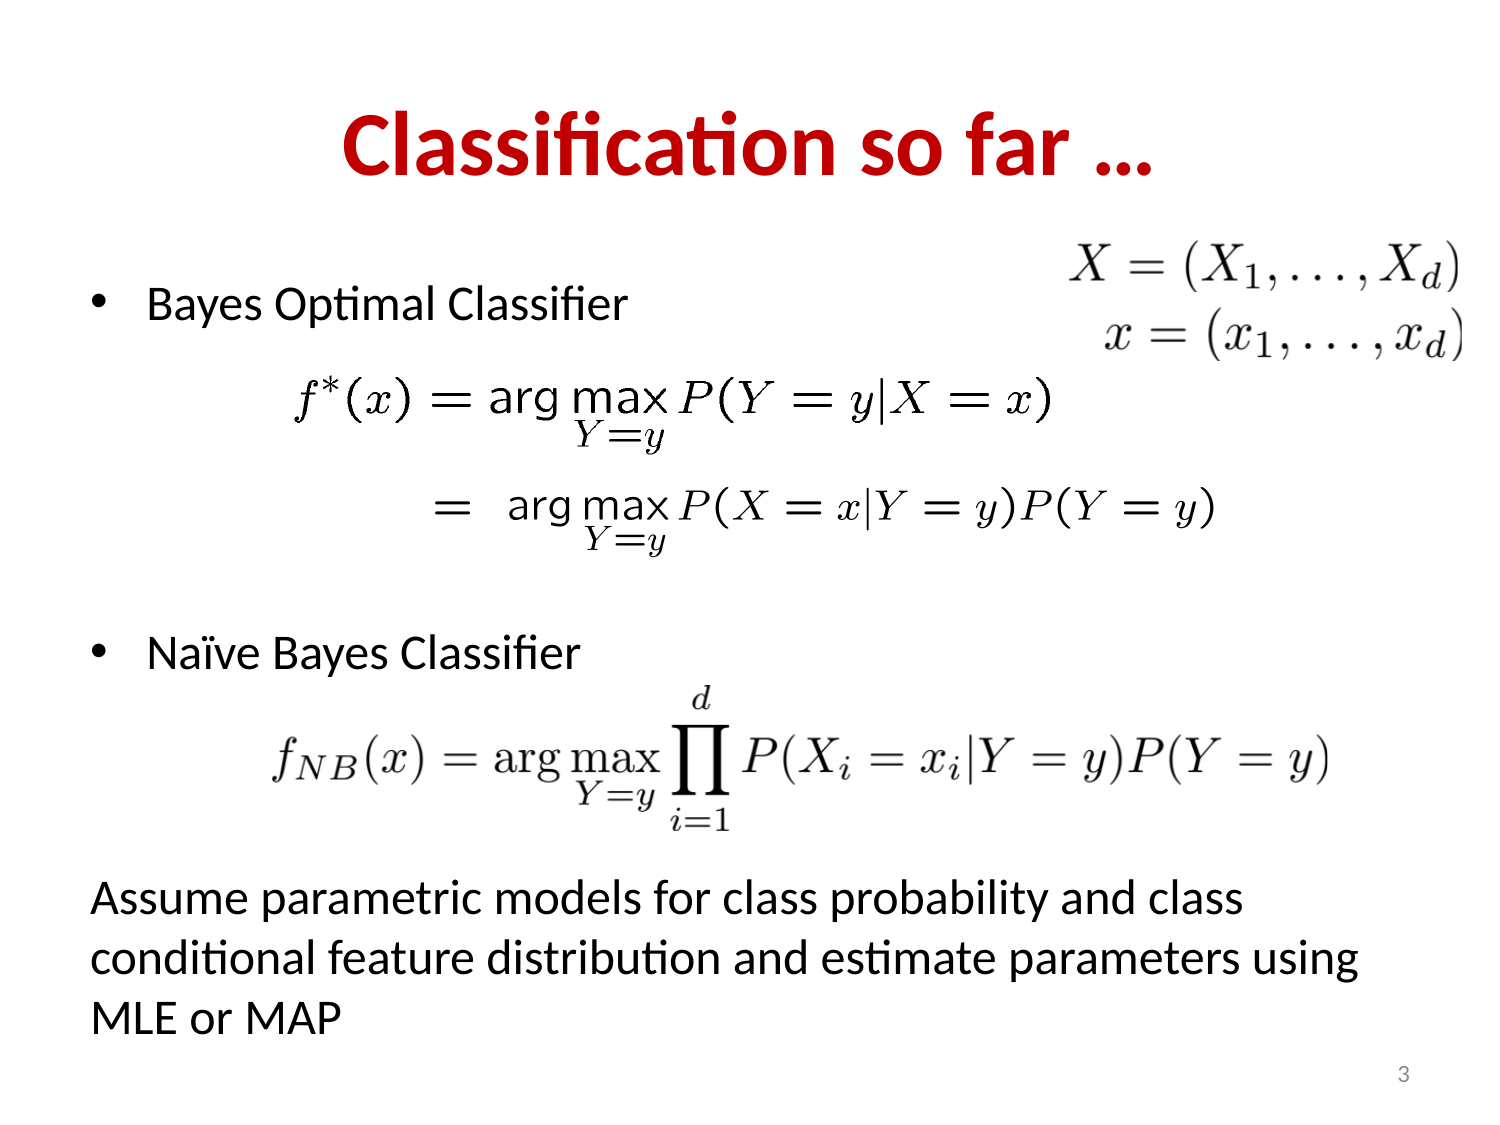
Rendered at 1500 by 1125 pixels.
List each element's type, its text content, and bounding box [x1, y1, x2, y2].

picture [432, 486, 1215, 559]
picture [1068, 239, 1458, 292]
slide_number 3 [1074, 1042, 1425, 1103]
picture [292, 373, 1053, 456]
title Classification so far … [75, 45, 1425, 233]
picture [271, 685, 1328, 831]
picture [1103, 305, 1462, 361]
list Bayes Optimal Classifier Naïve Bayes Classifier Assume parametric models for class probability and class conditional feature distribution and estimate parameters using MLE or MAP [75, 262, 1425, 1005]
